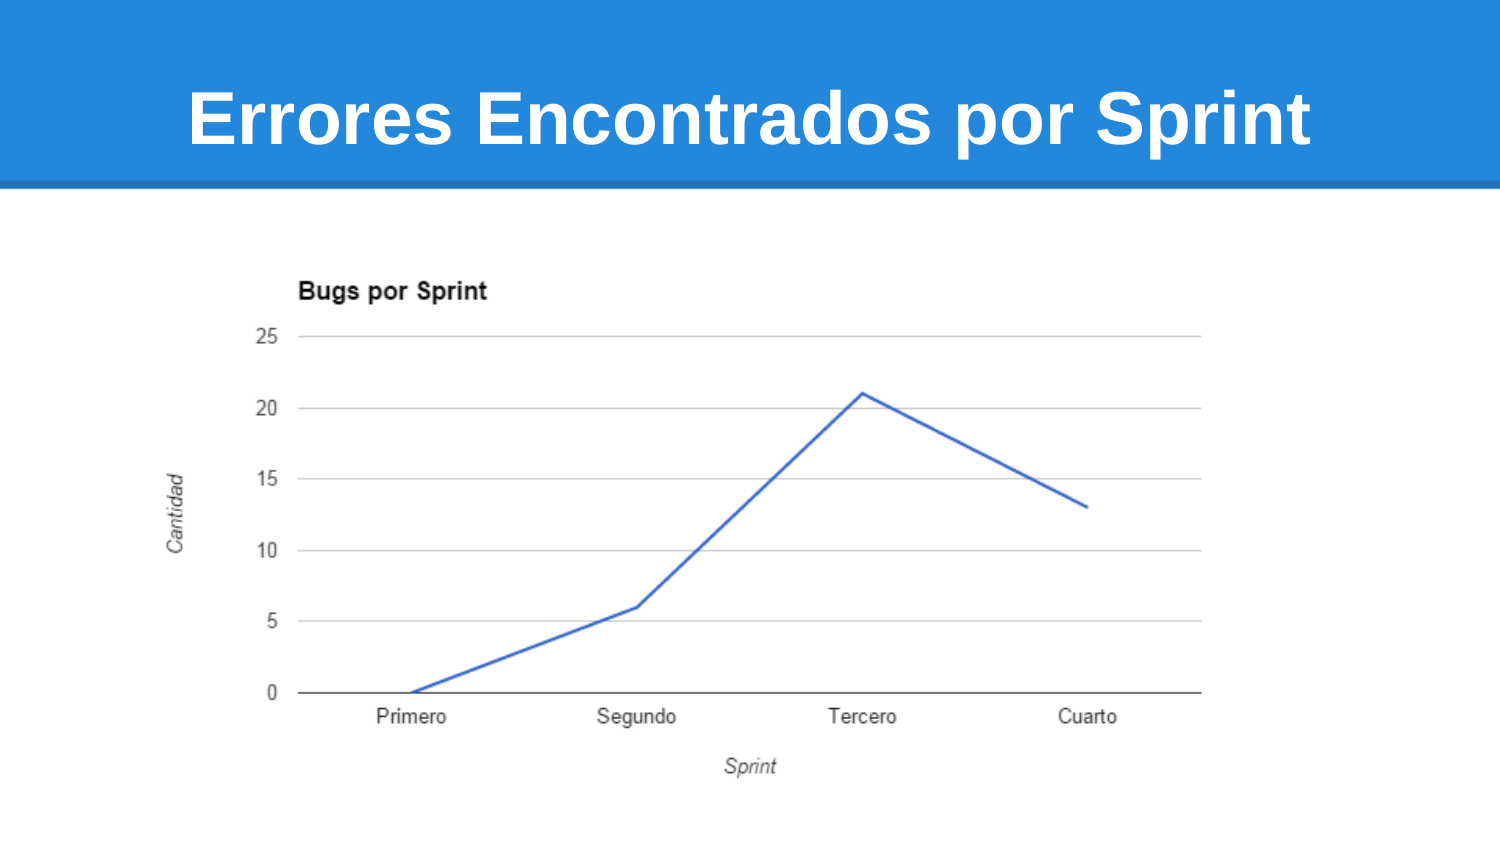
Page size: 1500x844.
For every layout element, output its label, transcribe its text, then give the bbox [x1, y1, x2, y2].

title Errores Encontrados por Sprint [75, 33, 1425, 175]
picture [94, 224, 1405, 806]
